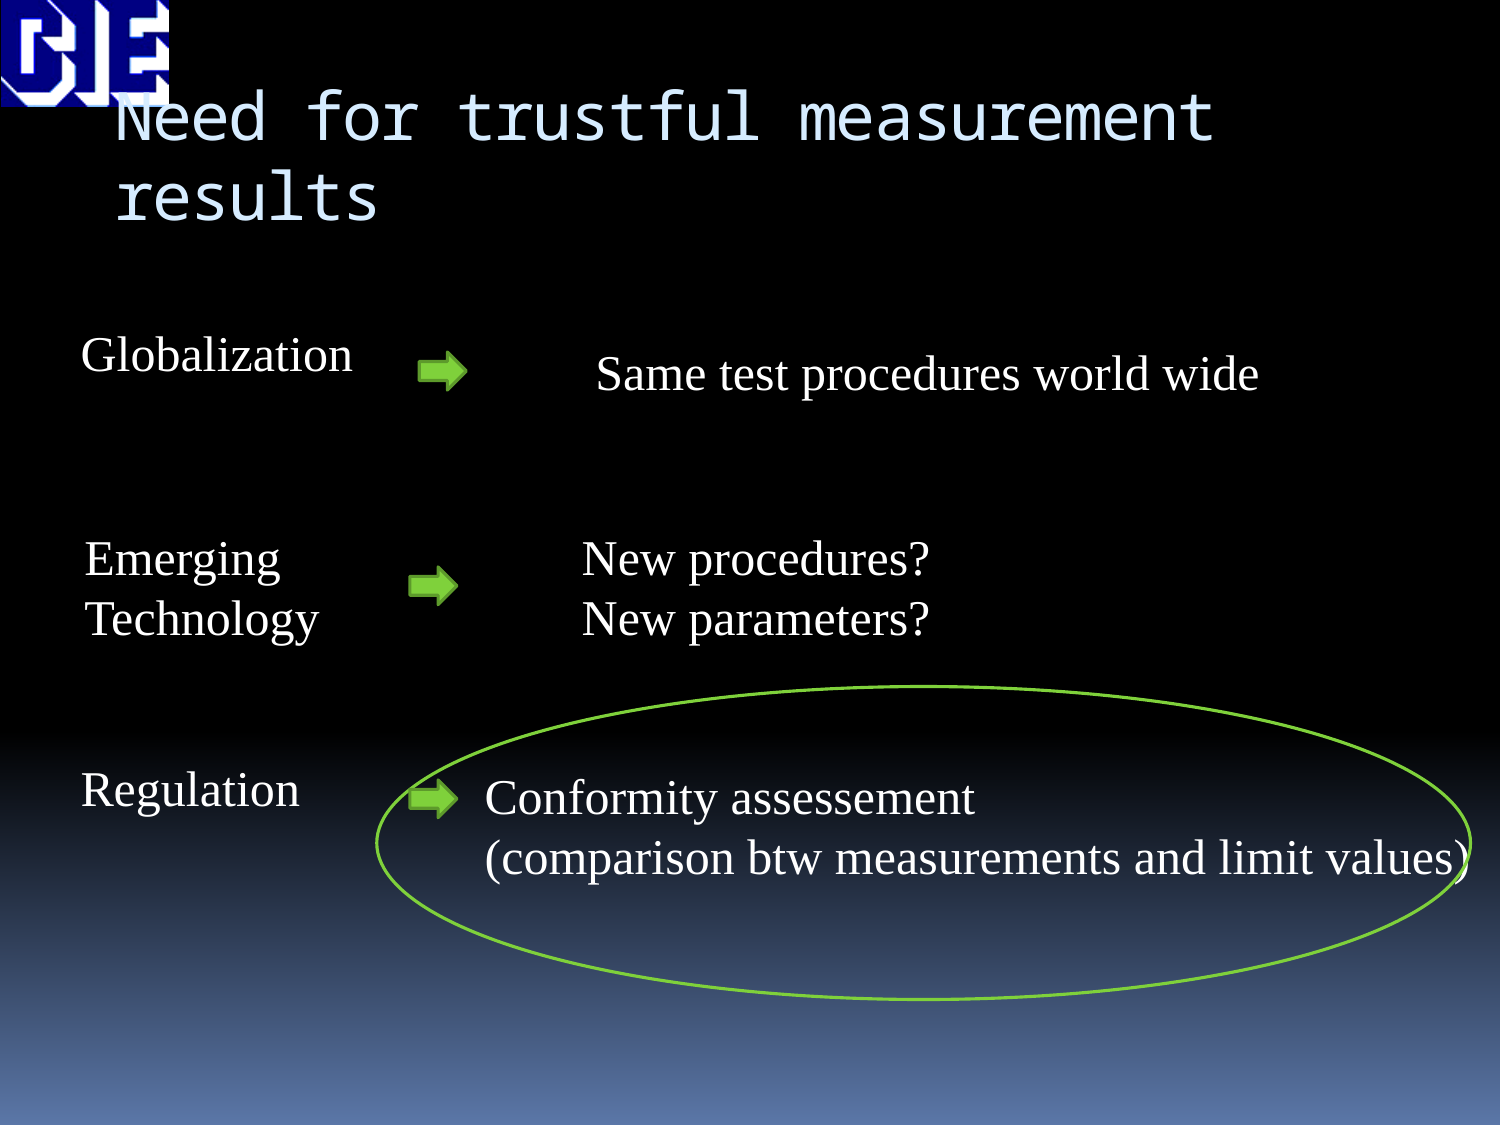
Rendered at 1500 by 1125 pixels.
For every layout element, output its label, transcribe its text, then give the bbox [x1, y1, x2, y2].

text_box [375, 684, 1473, 1002]
text_box Globalization [65, 314, 381, 389]
text_box Same test procedures world wide [580, 333, 1276, 408]
text_box Conformity assessement (comparison btw measurements and limit values) [1385, 756, 1487, 892]
text_box [408, 565, 459, 607]
text_box New procedures? New parameters? [566, 517, 946, 653]
text_box Emerging Technology [69, 517, 335, 653]
text_box [408, 778, 459, 820]
text_box [417, 350, 468, 392]
text_box Regulation [65, 749, 316, 824]
title Need for trustful measurement results [100, 66, 1376, 254]
